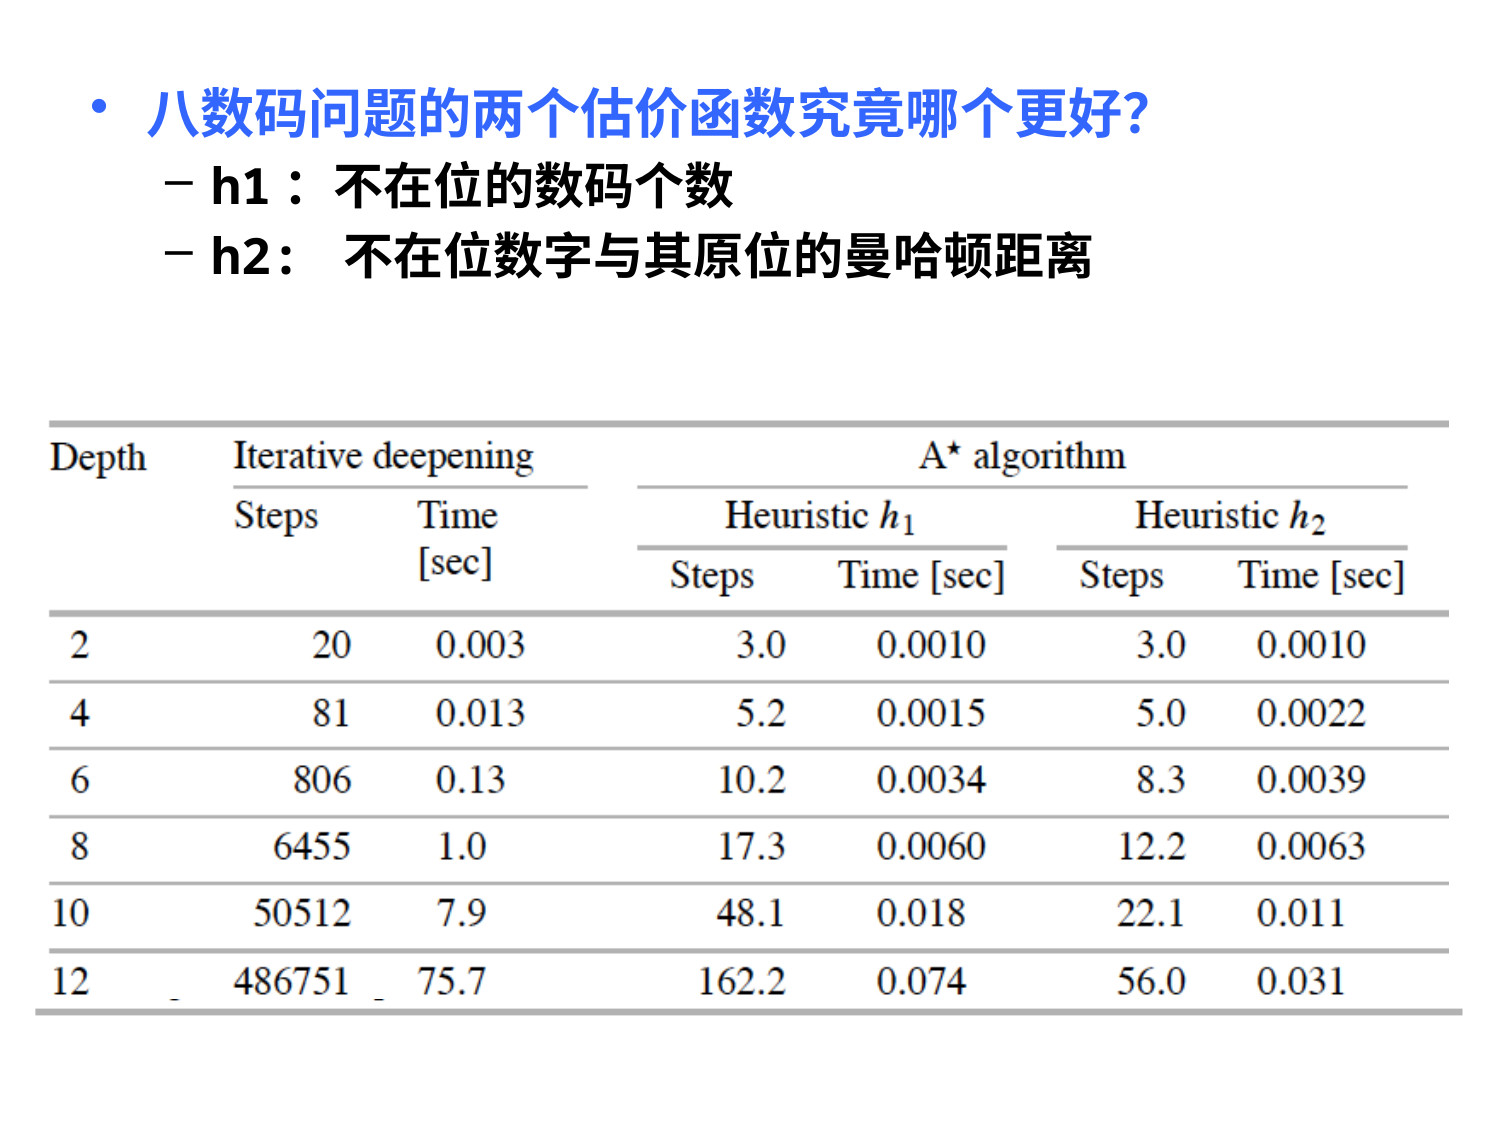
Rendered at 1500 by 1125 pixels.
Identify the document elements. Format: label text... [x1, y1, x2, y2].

list 八数码问题的两个估价函数究竟哪个更好？ h1：不在位的数码个数 h2: 不在位数字与其原位的曼哈顿距离 [75, 72, 1425, 413]
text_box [23, 414, 1477, 1024]
